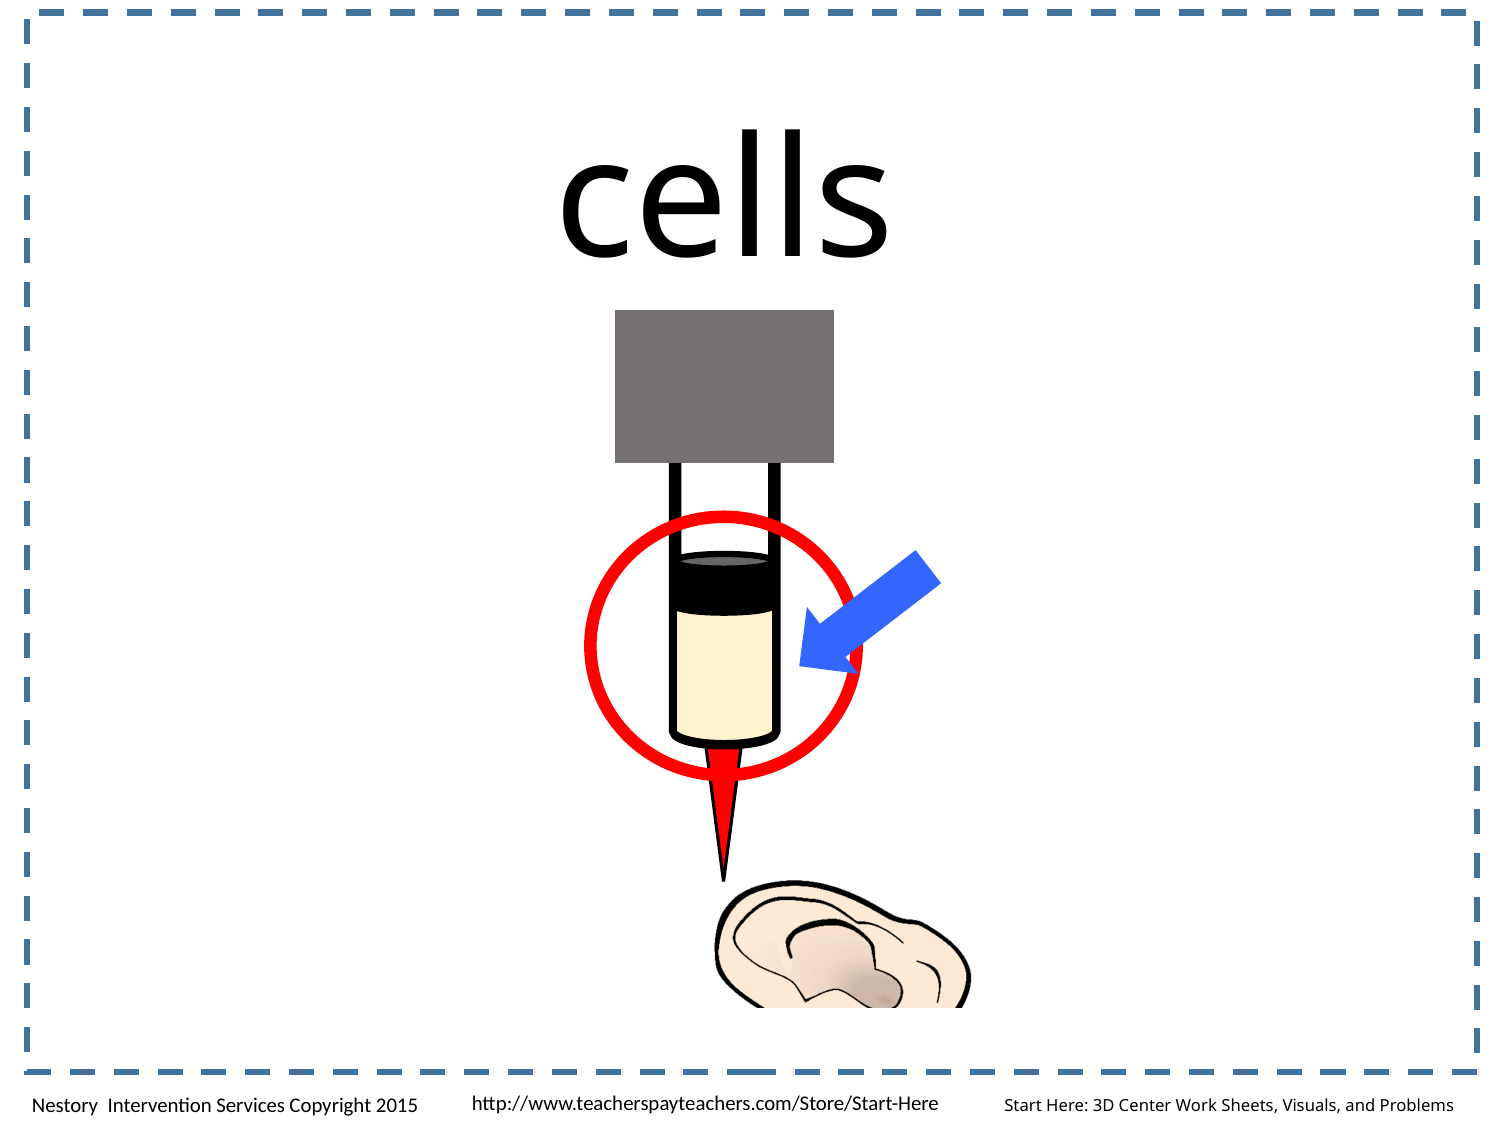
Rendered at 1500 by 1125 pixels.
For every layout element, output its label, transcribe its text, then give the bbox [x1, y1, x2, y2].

text_box [674, 463, 776, 525]
text_box [26, 11, 1478, 1067]
text_box cells [540, 82, 910, 297]
picture [715, 812, 972, 1071]
text_box [708, 776, 739, 880]
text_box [13, 1067, 1500, 1125]
text_box [615, 310, 834, 463]
text_box [799, 550, 942, 674]
text_box [589, 515, 855, 777]
text_box [847, 649, 858, 669]
